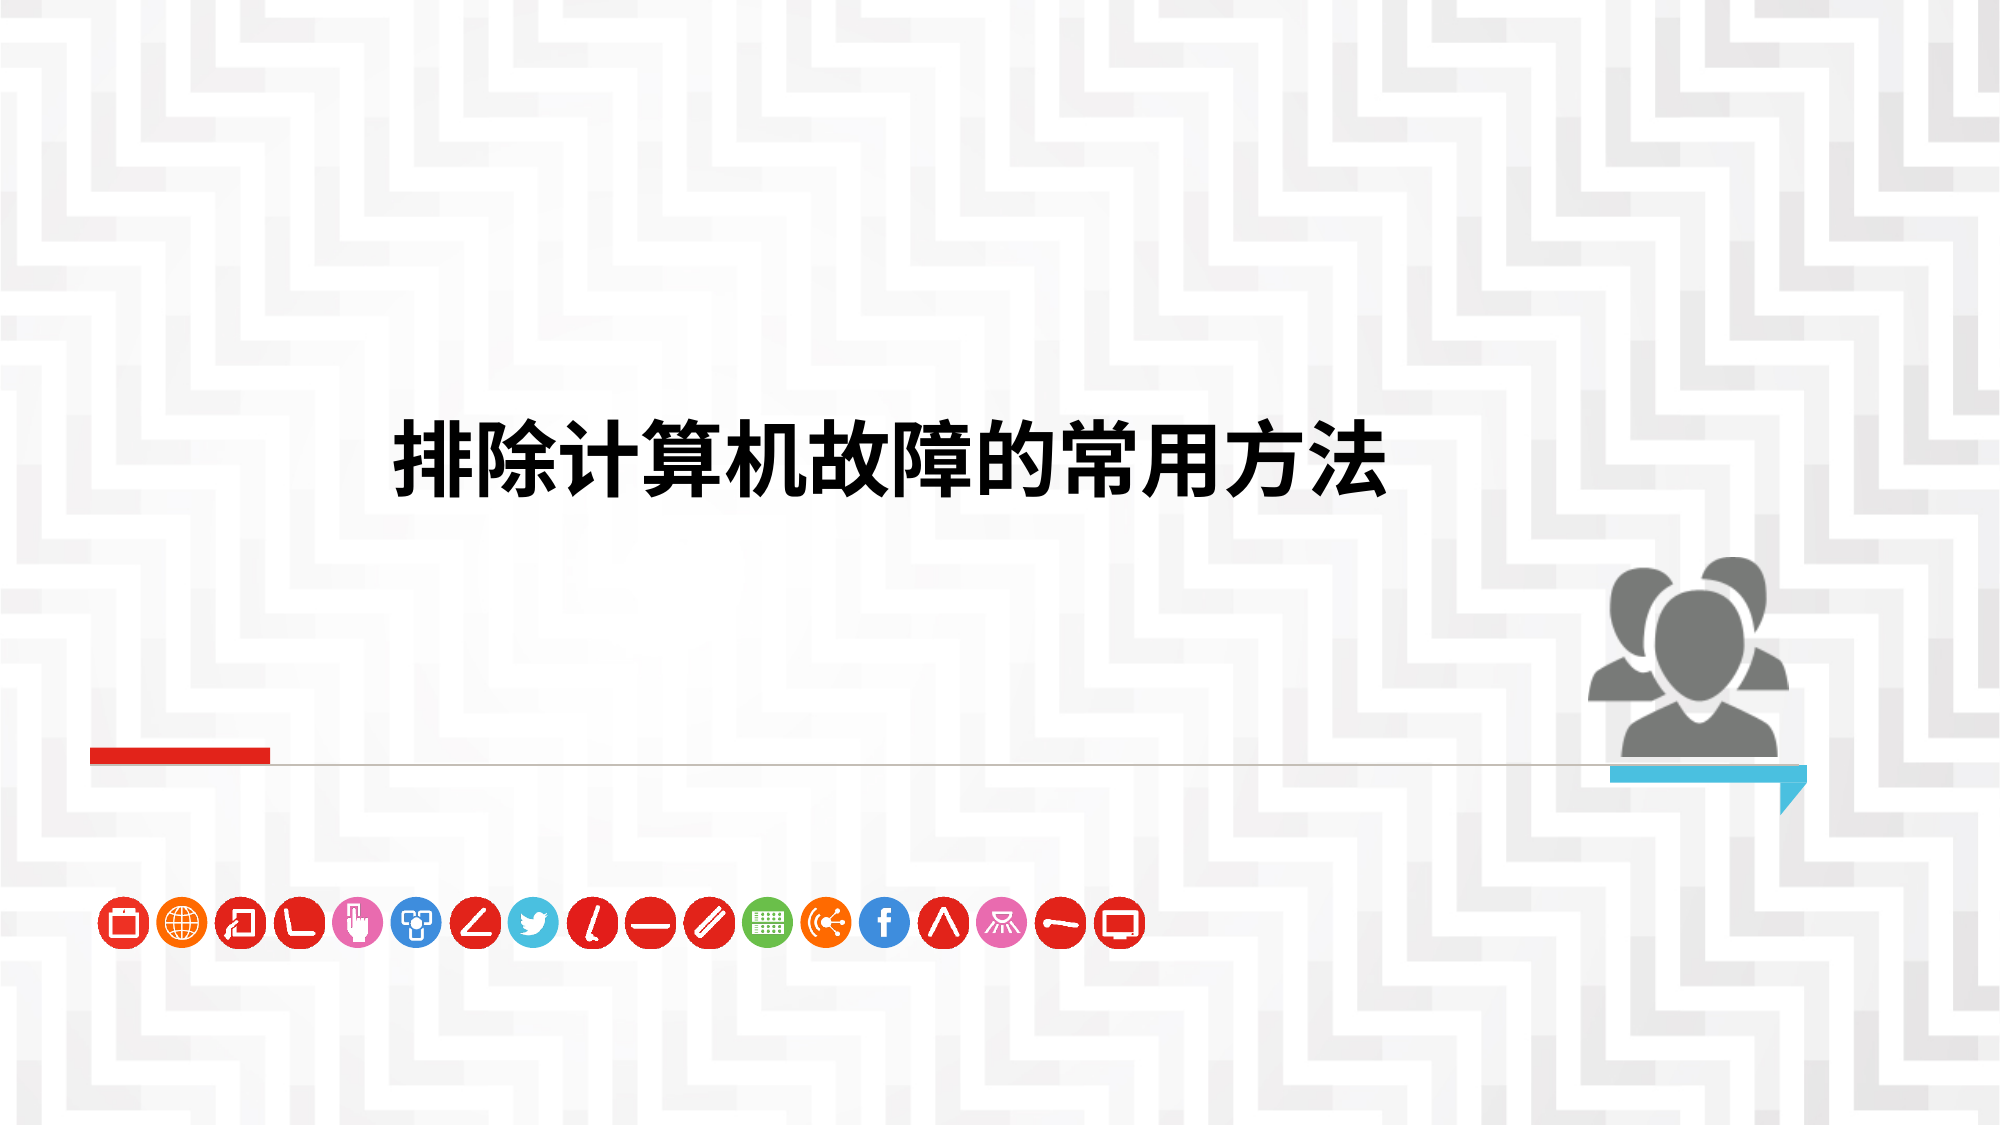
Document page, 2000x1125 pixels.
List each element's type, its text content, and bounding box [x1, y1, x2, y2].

title 排除计算机故障的常用方法 [185, 257, 1617, 517]
picture [0, 0, 2000, 1125]
